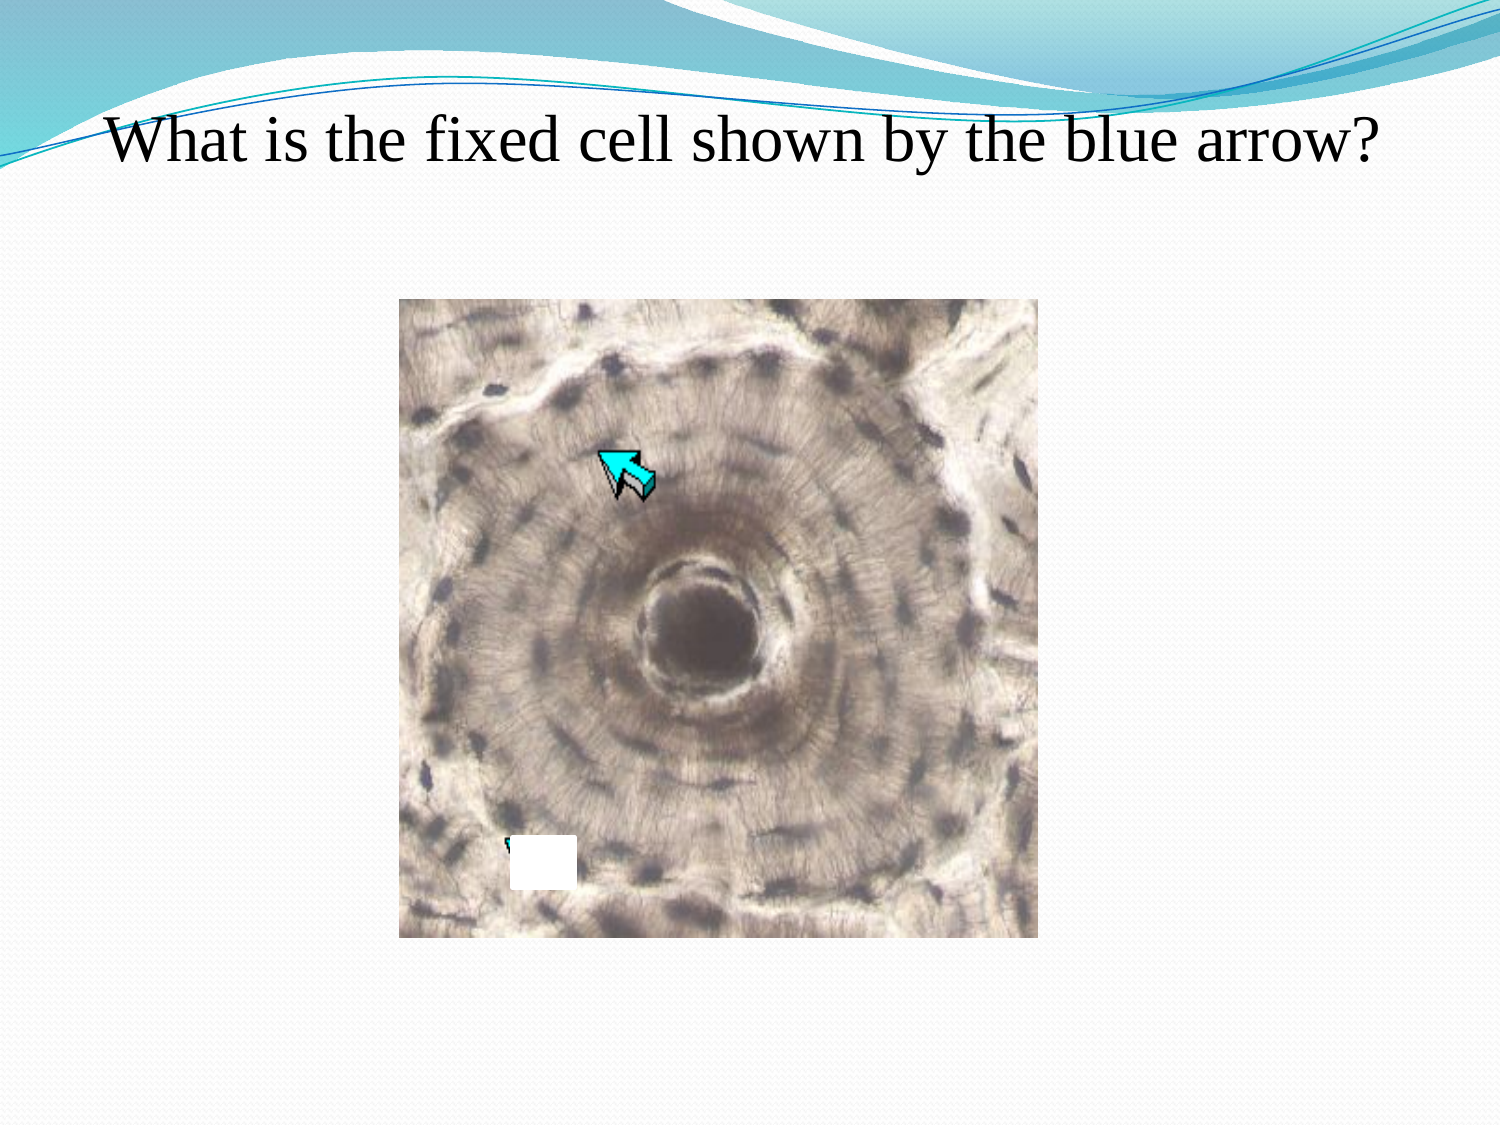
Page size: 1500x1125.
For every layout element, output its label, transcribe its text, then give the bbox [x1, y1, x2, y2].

text_box What is the fixed cell shown by the blue arrow? [74, 87, 1413, 183]
picture [399, 299, 1038, 938]
